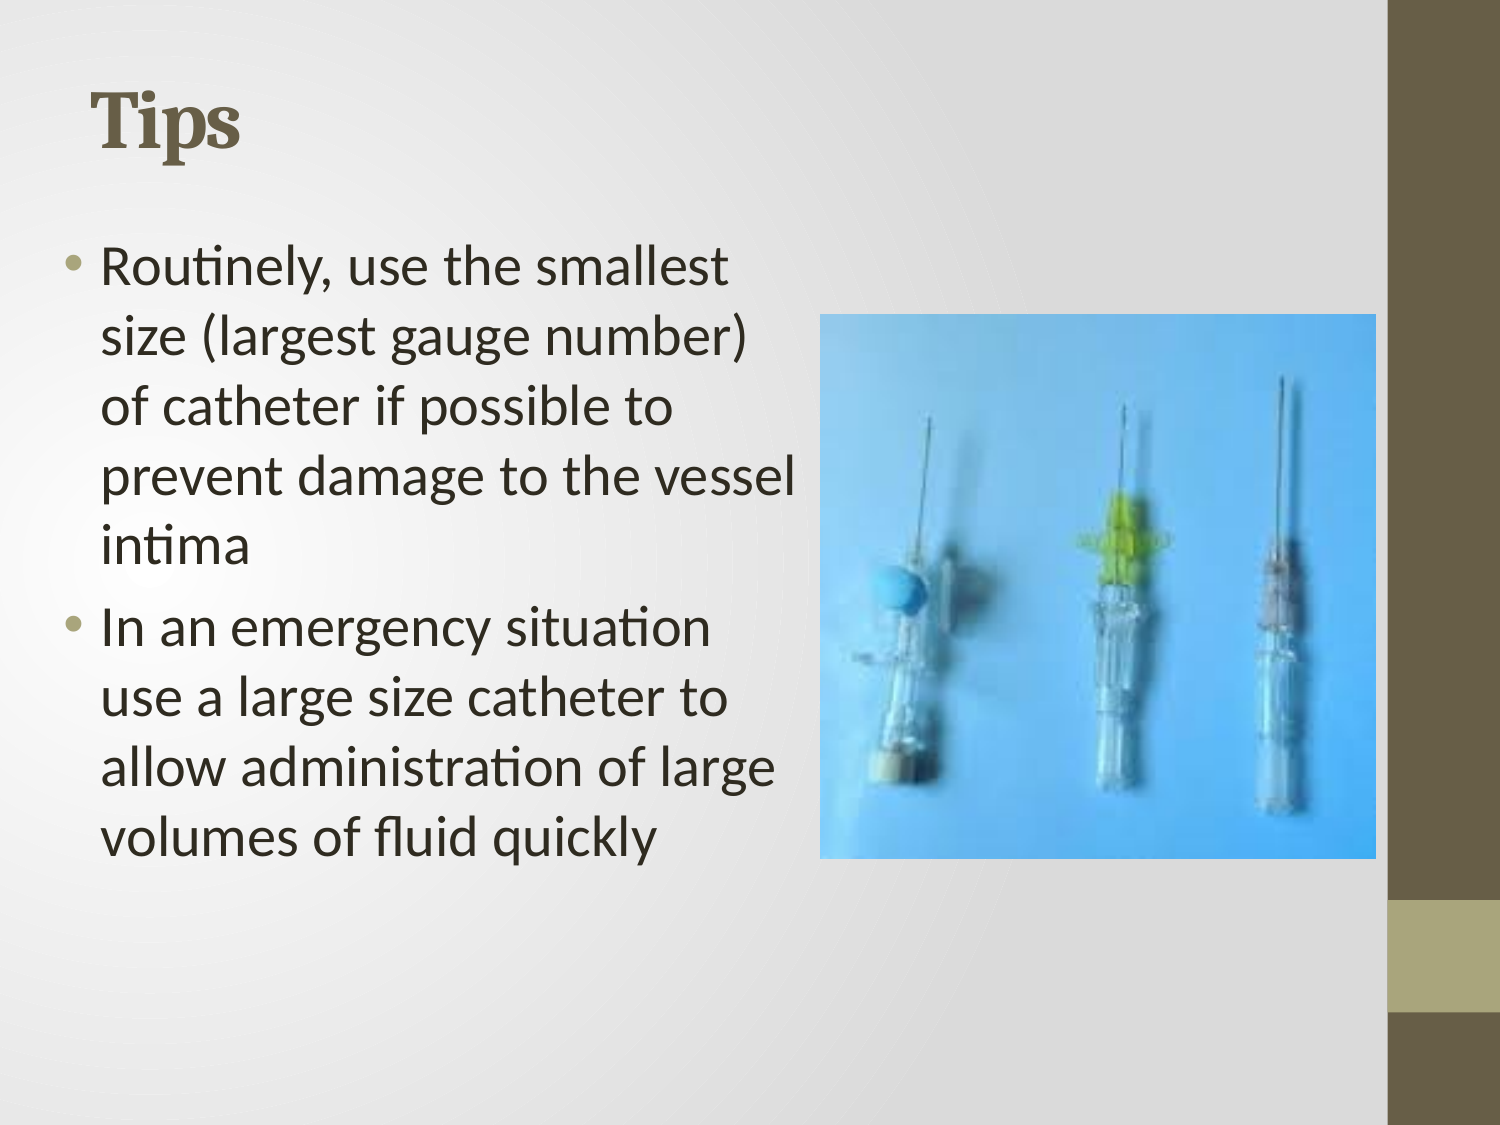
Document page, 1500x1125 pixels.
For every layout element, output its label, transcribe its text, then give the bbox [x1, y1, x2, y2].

title Tips [75, 45, 1353, 185]
picture [820, 313, 1377, 860]
list Routinely, use the smallest size (largest gauge number) of catheter if possible to prevent damage to the vessel intima In an emergency situation use a large size catheter to allow administration of large volumes of fluid quickly [29, 219, 821, 1050]
